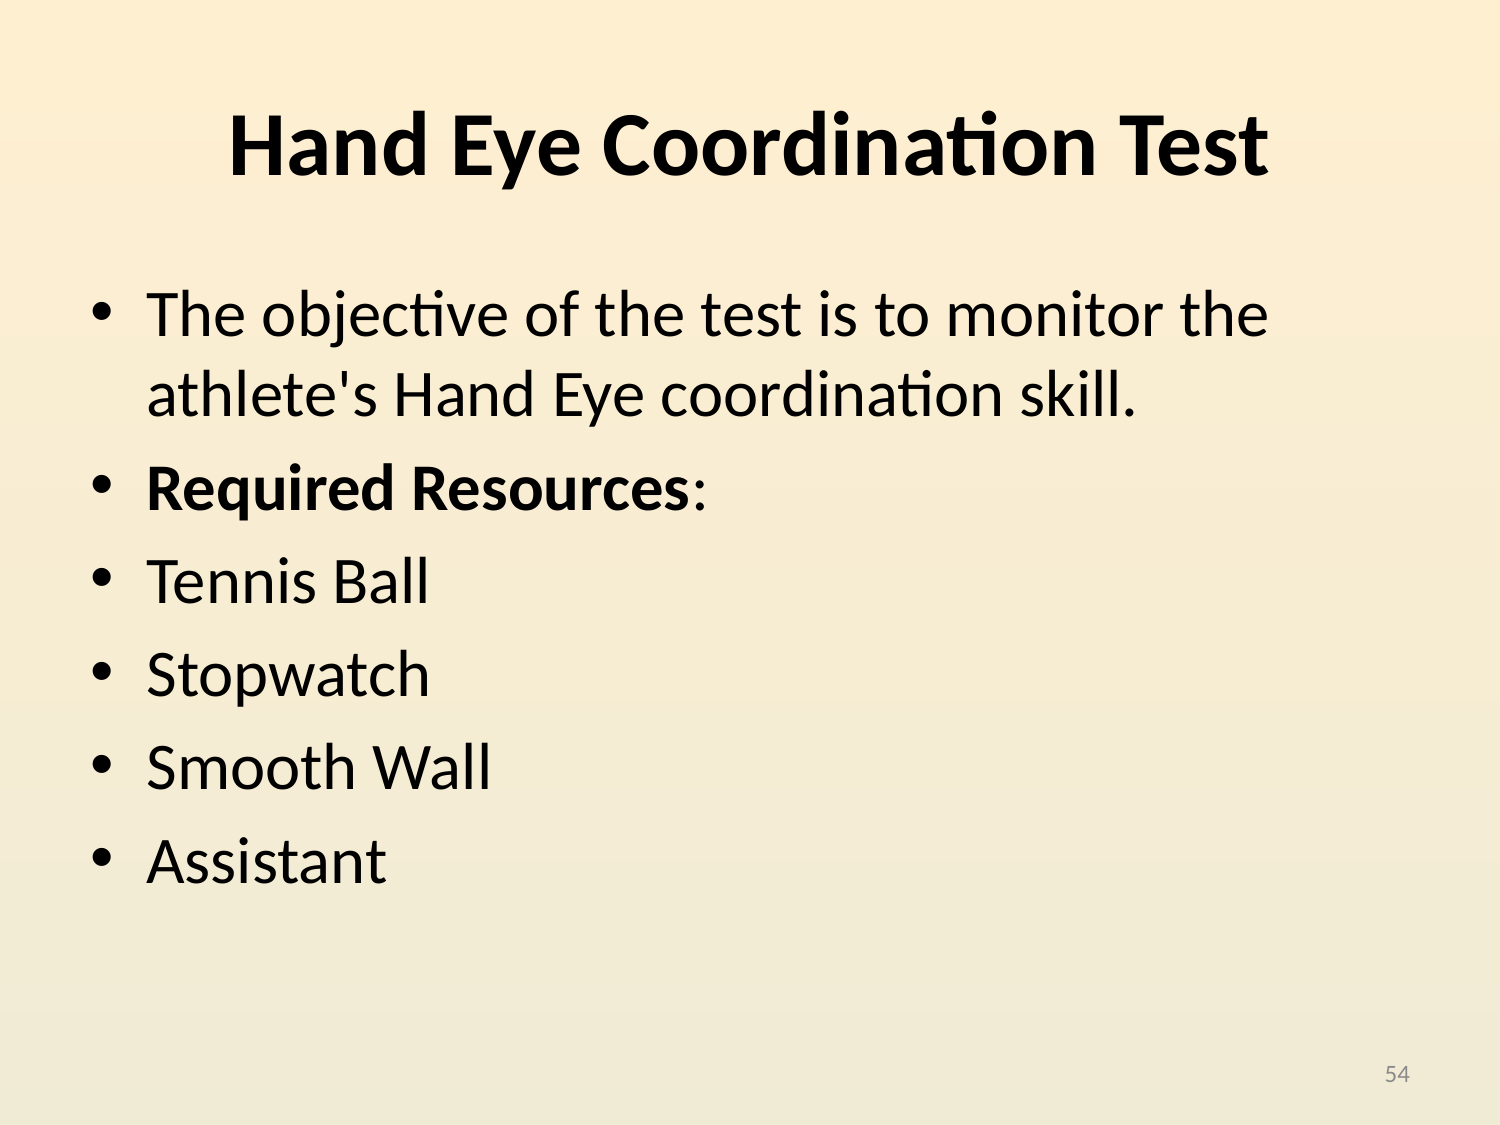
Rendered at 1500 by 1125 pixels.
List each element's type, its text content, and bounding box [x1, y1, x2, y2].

list The objective of the test is to monitor the athlete's Hand Eye coordination skill. Required Resources: Tennis Ball Stopwatch Smooth Wall Assistant [75, 262, 1425, 1005]
title Hand Eye Coordination Test [75, 45, 1425, 233]
slide_number 54 [1074, 1042, 1425, 1103]
